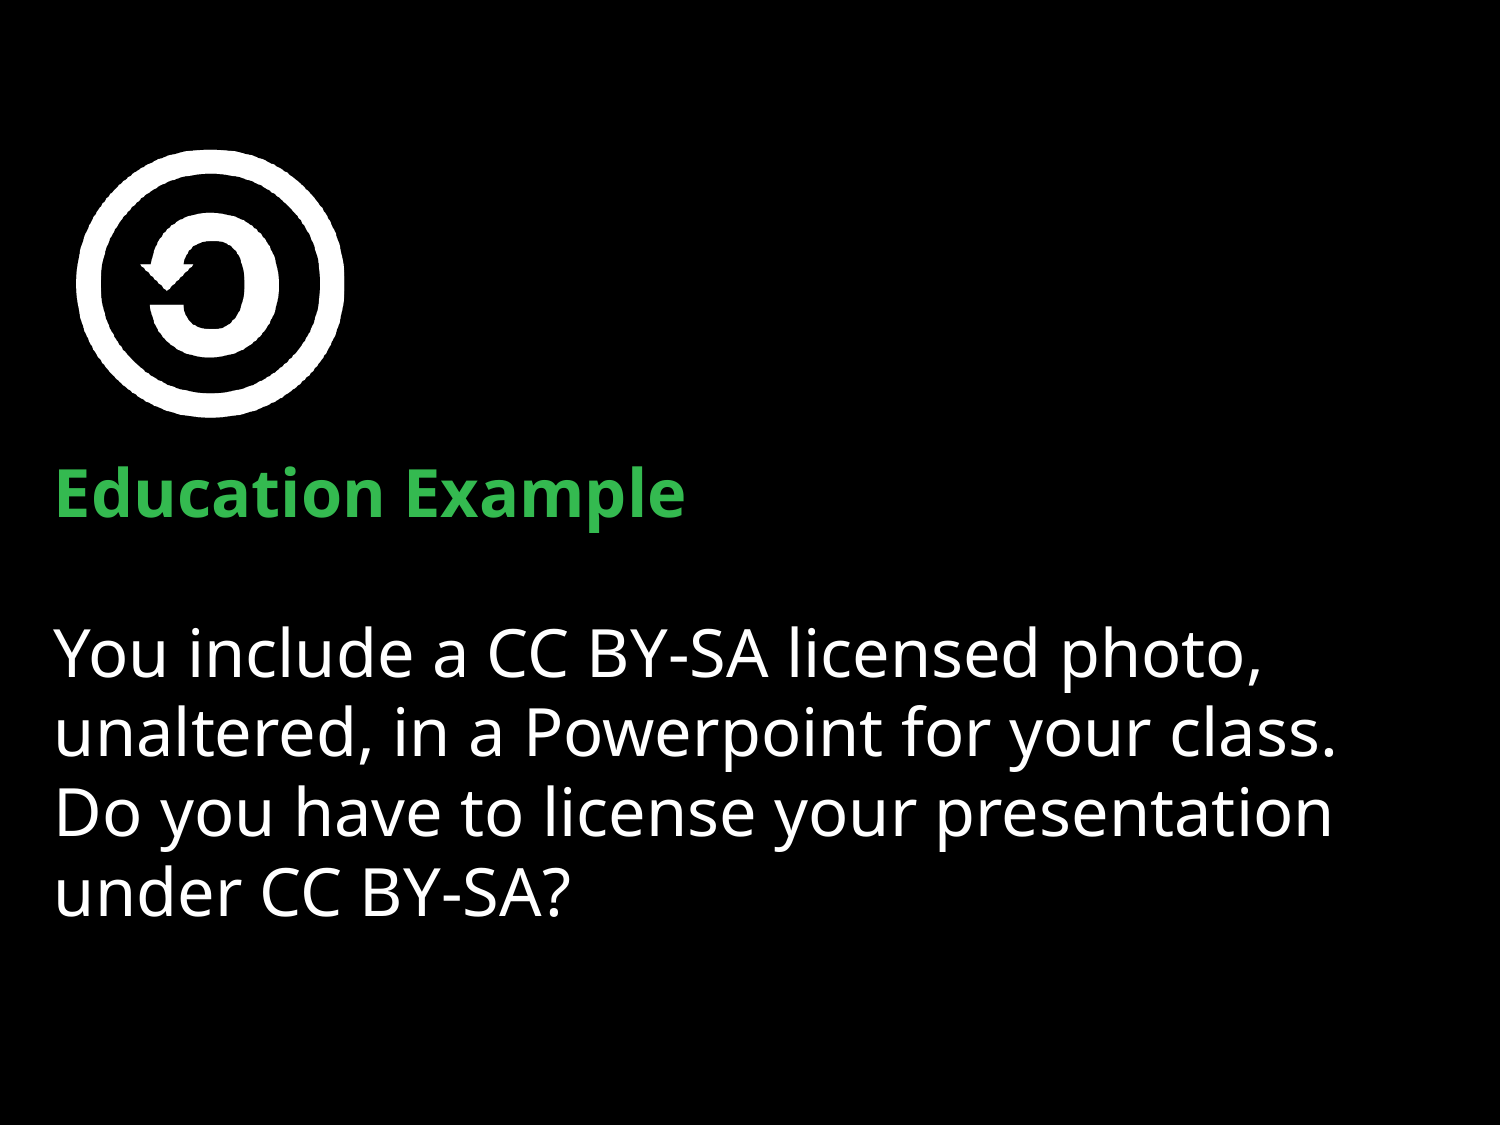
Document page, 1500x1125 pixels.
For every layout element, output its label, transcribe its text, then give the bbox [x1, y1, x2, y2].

picture [49, 124, 372, 447]
text_box Education Example You include a CC BY-SA licensed photo, unaltered, in a Powerpoint for your class. Do you have to license your presentation under CC BY-SA? [49, 446, 1450, 949]
